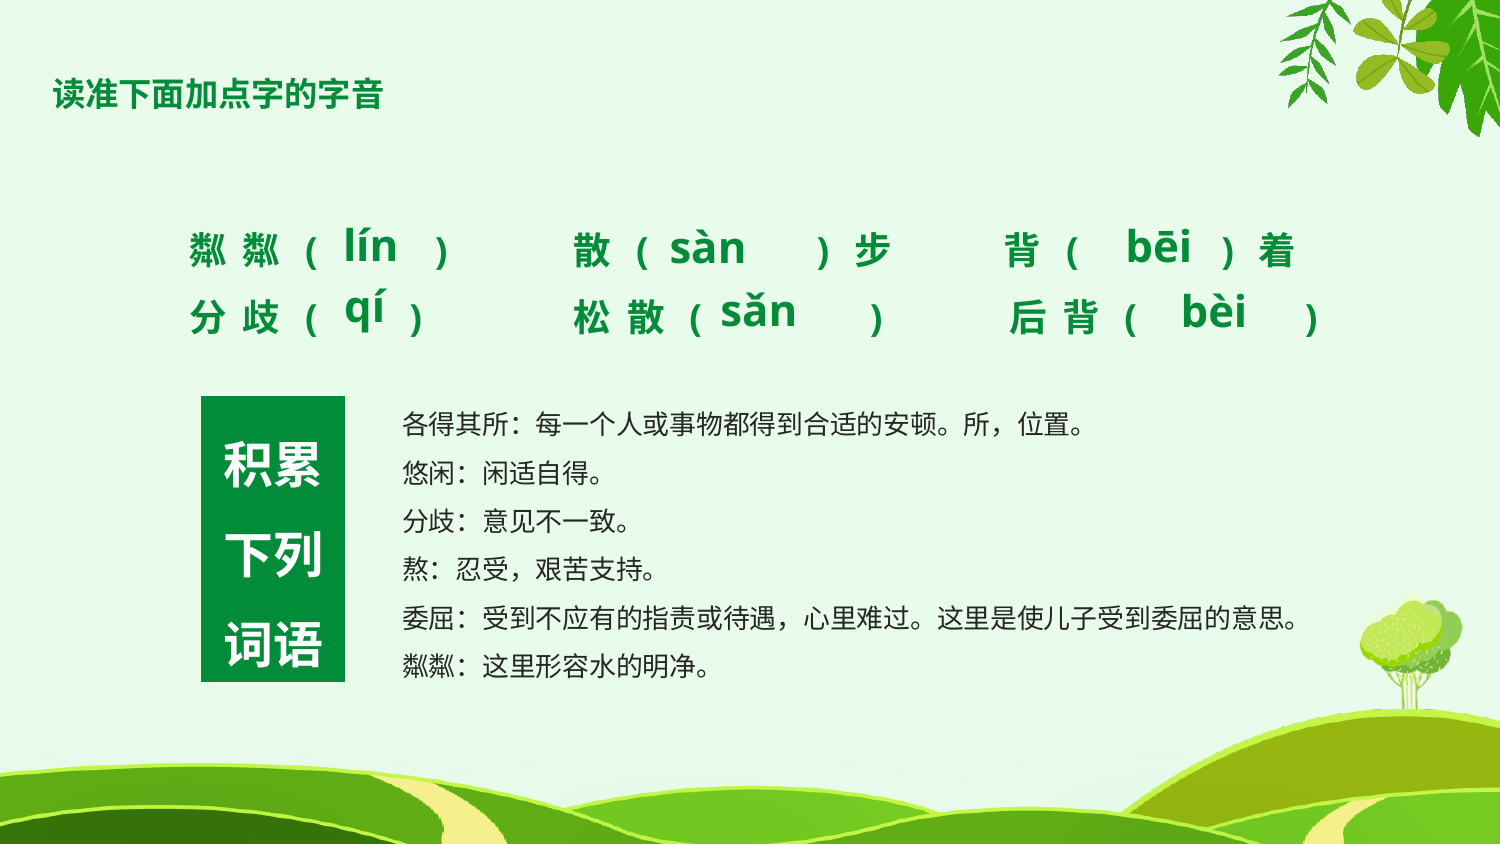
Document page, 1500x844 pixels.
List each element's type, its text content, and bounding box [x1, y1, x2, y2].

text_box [174, 196, 1461, 349]
text_box 各得其所：每一个人或事物都得到合适的安顿。所，位置。 悠闲：闲适自得。 分歧：意见不一致。 熬：忍受，艰苦支持。 委屈：受到不应有的指责或待遇，心里难过。这里是使儿子受到委屈的意思。 粼粼：这里形容水的明净。 [387, 384, 1313, 690]
picture [1273, 0, 1500, 147]
text_box 积累下列词语 [201, 396, 345, 682]
text_box 读准下面加点字的字音 [37, 66, 450, 121]
picture [0, 592, 1500, 844]
